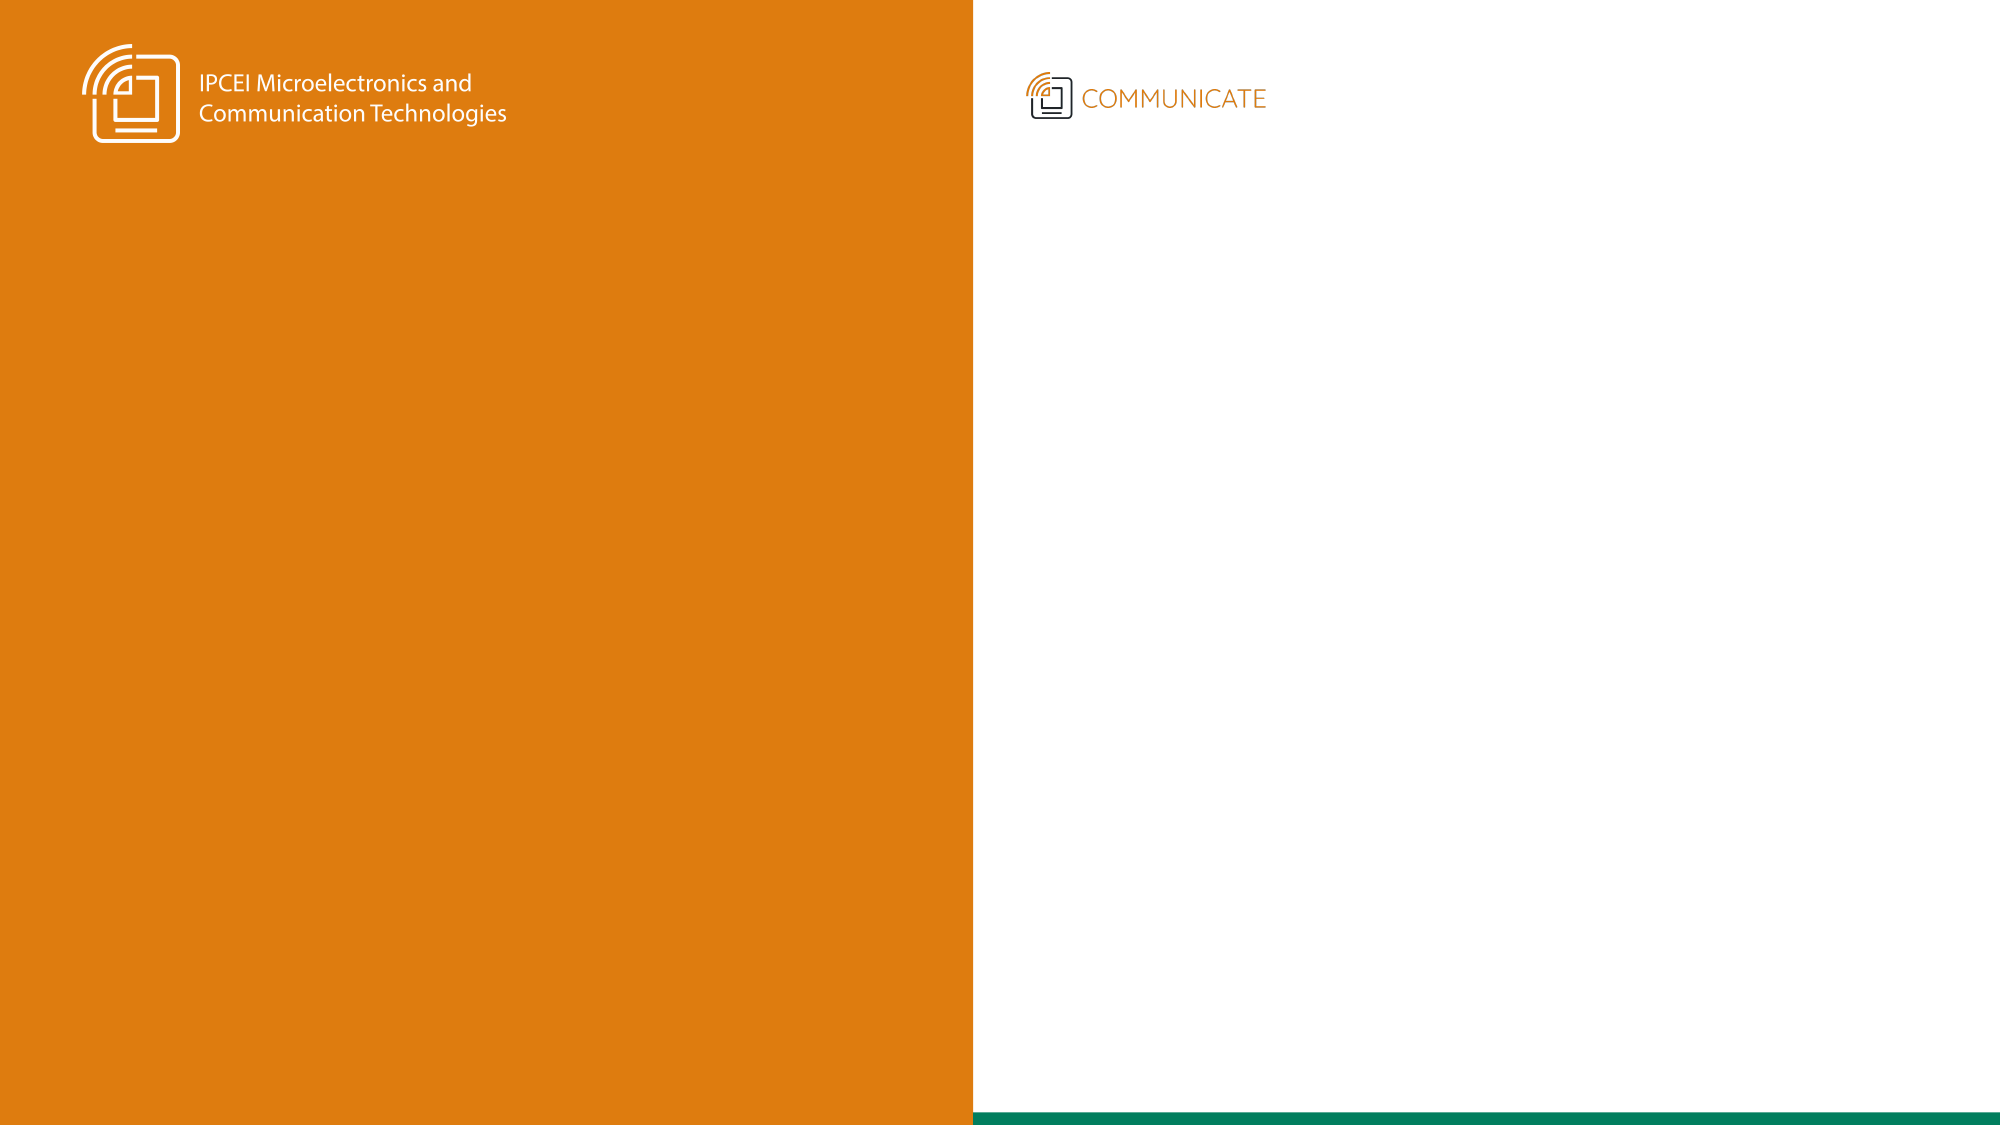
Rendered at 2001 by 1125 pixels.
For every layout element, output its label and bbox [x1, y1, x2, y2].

picture [1026, 72, 1267, 119]
picture [82, 44, 507, 143]
